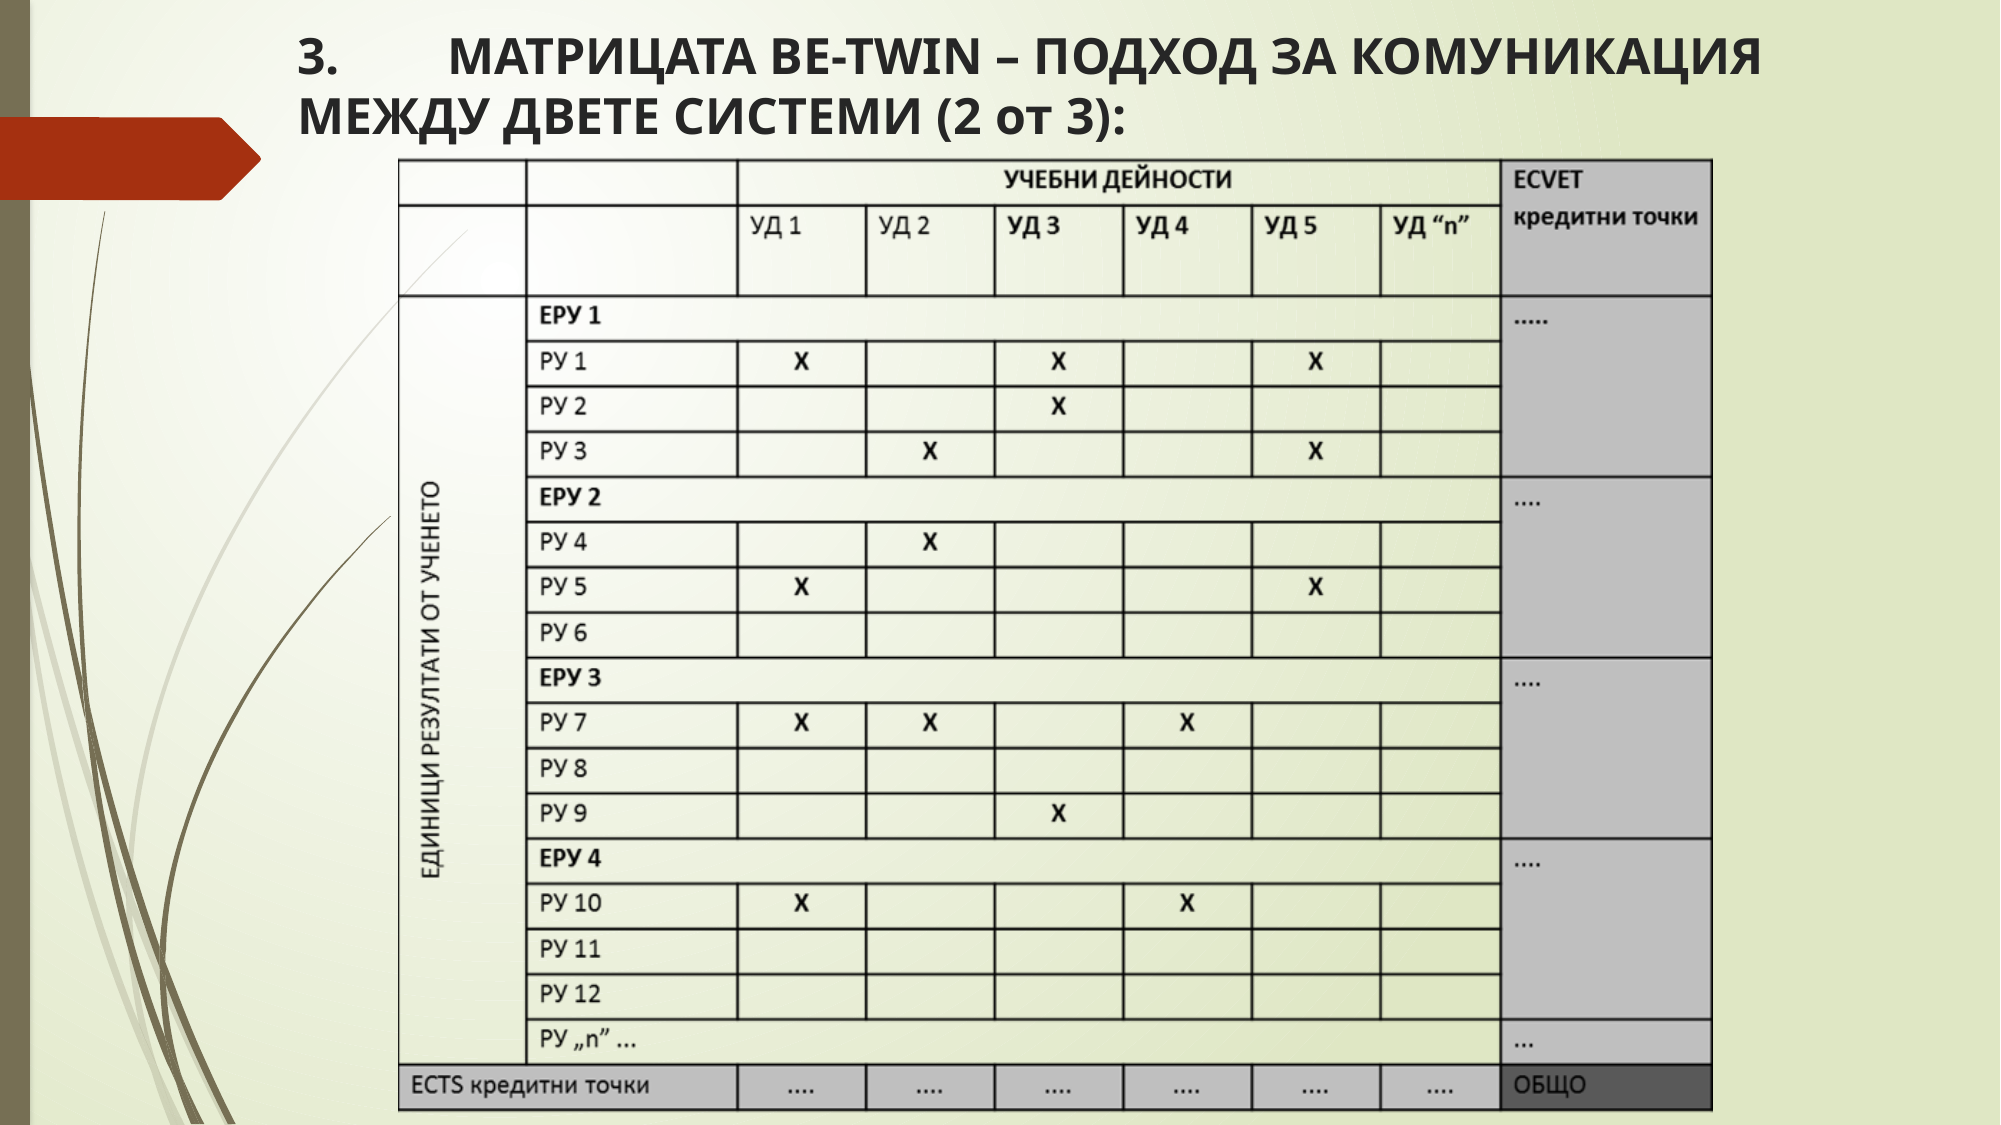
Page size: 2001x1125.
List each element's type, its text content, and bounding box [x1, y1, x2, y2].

picture [398, 154, 1714, 1117]
title 3. МАТРИЦАТА BE-TWIN – ПОДХОД ЗА КОМУНИКАЦИЯ МЕЖДУ ДВЕТЕ СИСТЕМИ (2 от 3): [281, 16, 1957, 155]
